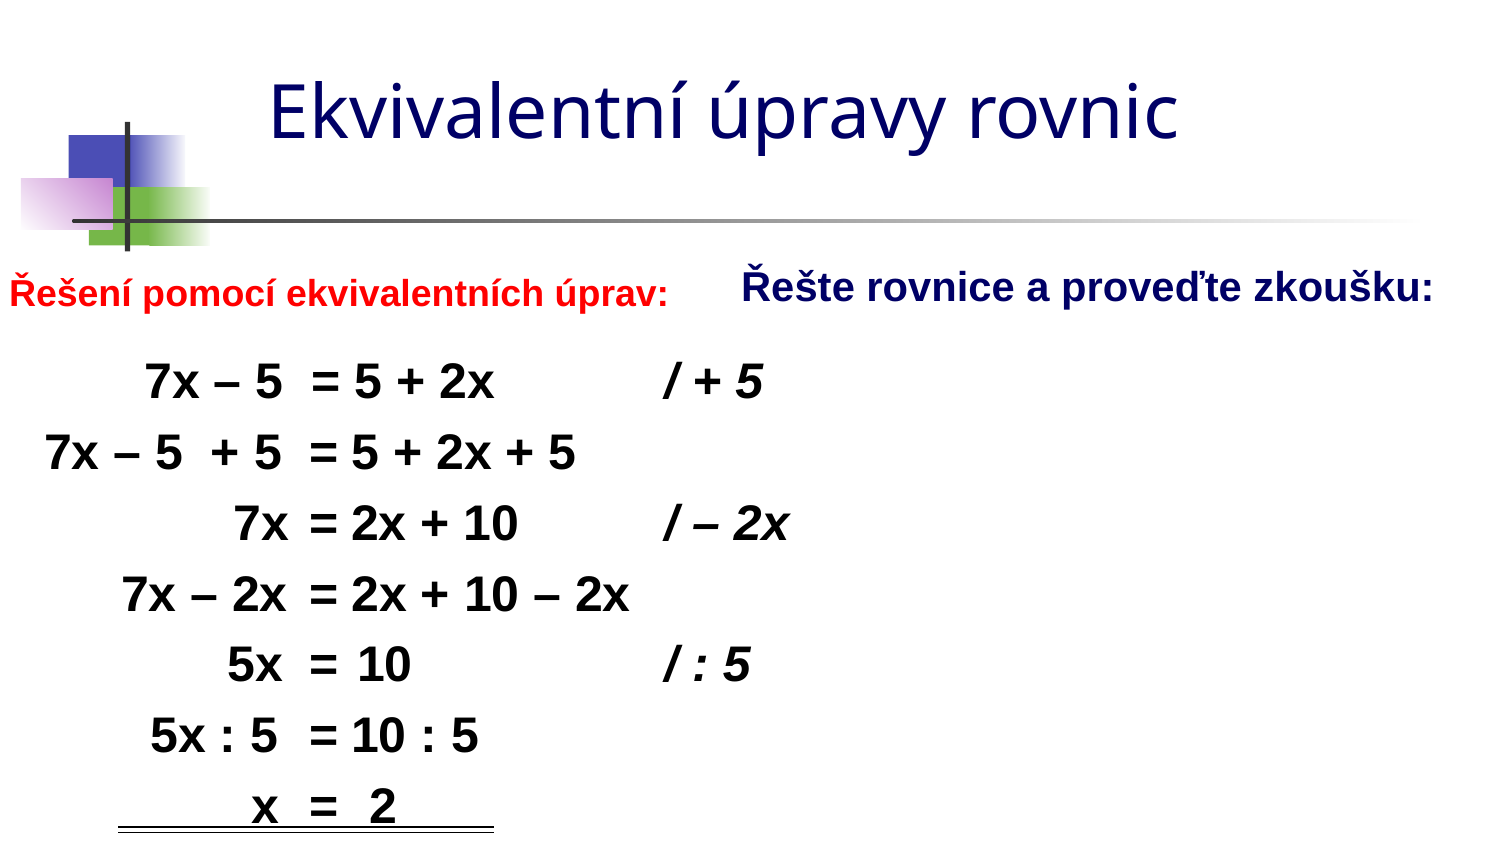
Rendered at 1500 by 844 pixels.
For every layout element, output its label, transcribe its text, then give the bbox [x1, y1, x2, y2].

title Ekvivalentní úpravy rovnic [129, 43, 1318, 175]
text_box 7x – 2x [106, 555, 295, 627]
text_box = [295, 555, 336, 625]
text_box Řešení pomocí ekvivalentních úprav: [0, 255, 733, 327]
text_box 5x [212, 625, 295, 696]
text_box 7x – 5 + 5 [29, 413, 295, 486]
text_box / – 2x [649, 484, 874, 557]
text_box x [236, 767, 295, 826]
text_box 5x : 5 [135, 696, 295, 769]
text_box 10 : 5 [336, 696, 532, 769]
text_box = [295, 625, 342, 696]
text_box 7x [218, 484, 295, 555]
text_box = [295, 767, 354, 826]
text_box 7x – 5 = 5 + 2x [129, 342, 520, 413]
text_box Řešte rovnice a proveďte zkoušku: [726, 248, 1453, 321]
text_box = [295, 696, 336, 767]
text_box = [295, 484, 336, 555]
text_box / : 5 [649, 625, 874, 698]
text_box 2x + 10 – 2x [336, 555, 668, 627]
text_box / + 5 [649, 342, 815, 415]
text_box 2x + 10 [336, 484, 550, 555]
text_box 5 + 2x + 5 [336, 413, 727, 486]
text_box 2 [354, 767, 452, 826]
text_box 10 [342, 625, 450, 696]
text_box = [295, 413, 336, 484]
